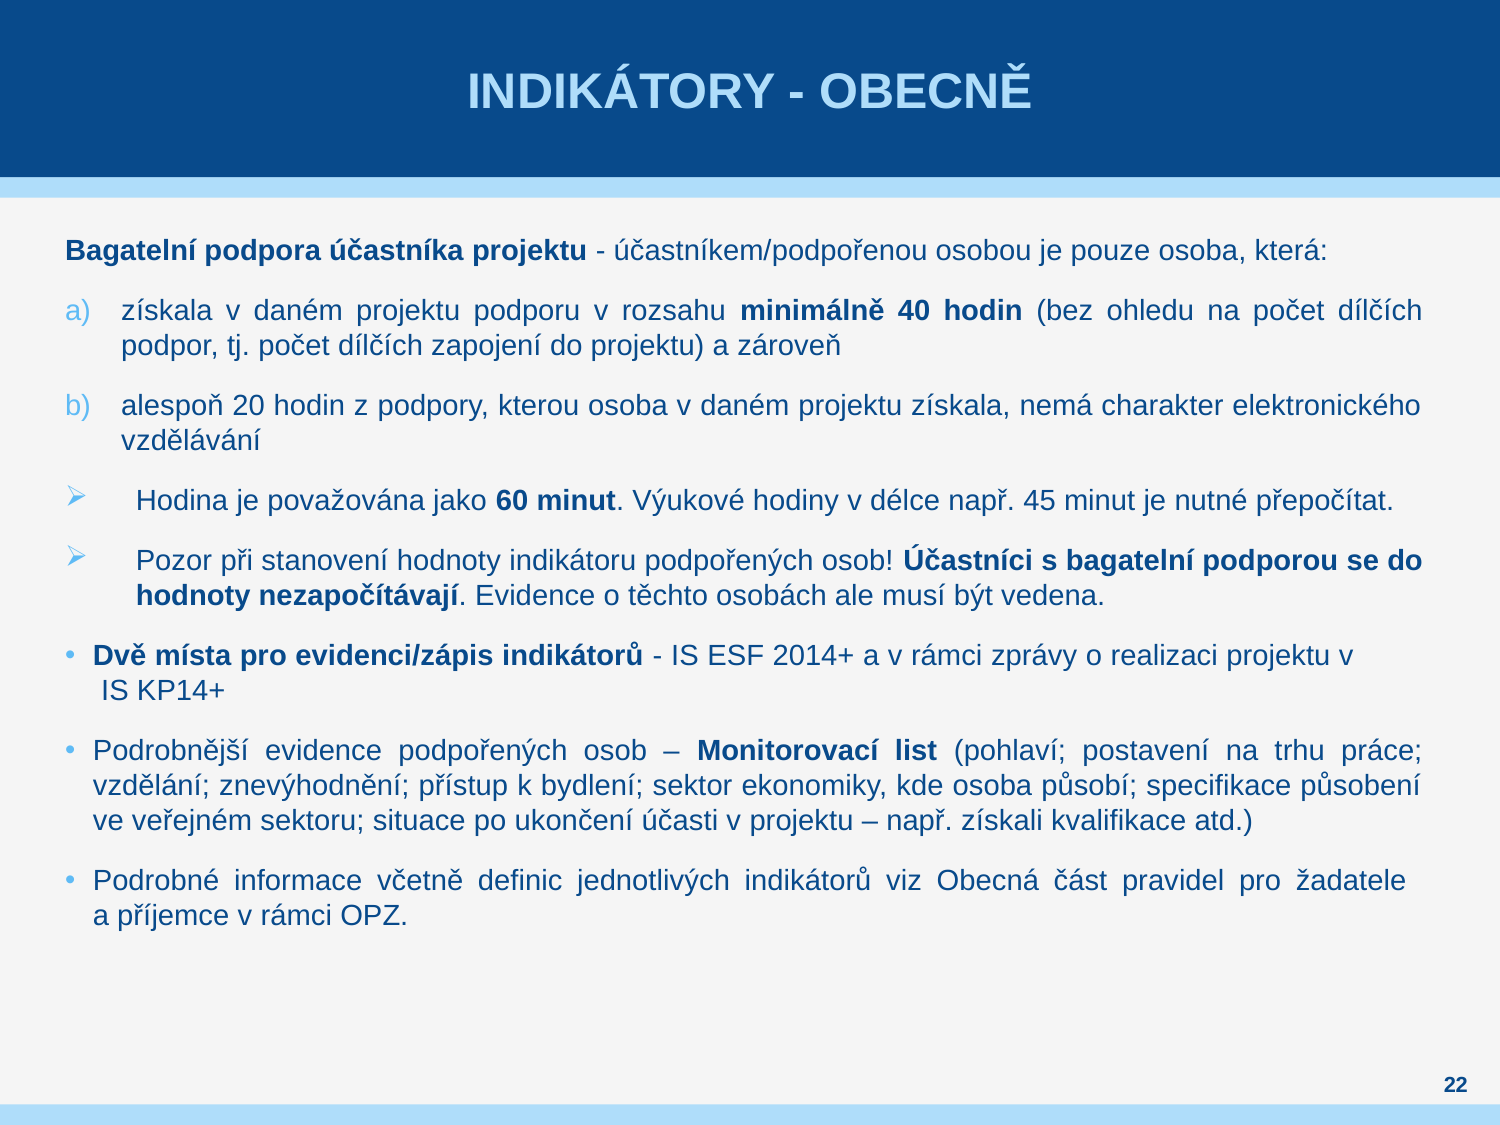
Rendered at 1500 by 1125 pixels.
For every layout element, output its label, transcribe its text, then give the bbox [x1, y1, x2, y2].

slide_number 22 [1417, 1068, 1495, 1099]
list Bagatelní podpora účastníka projektu - účastníkem/podpořenou osobou je pouze osoba, která: získala v daném projektu podporu v rozsahu minimálně 40 hodin (bez ohledu na počet dílčích podpor, tj. počet dílčích zapojení do projektu) a zároveň alespoň 20 hodin z podpory, kterou osoba v daném projektu získala, nemá charakter elektronického vzdělávání Hodina je považována jako 60 minut. Výukové hodiny v délce např. 45 minut je nutné přepočítat. Pozor při stanovení hodnoty indikátoru podpořených osob! Účastníci s bagatelní podporou se do hodnoty nezapočítávají. Evidence o těchto osobách ale musí být vedena. Dvě místa pro evidenci/zápis indikátorů - IS ESF 2014+ a v rámci zprávy o realizaci projektu v IS KP14+ Podrobnější evidence podpořených osob – Monitorovací list (pohlaví; postavení na trhu práce; vzdělání; znevýhodnění; přístup k bydlení; sektor ekonomiky, kde osoba působí; specifikace působení ve veřejném sektoru; situace po ukončení účasti v projektu – např. získali kvalifikace atd.) Podrobné informace včetně definic jednotlivých indikátorů viz Obecná část pravidel pro žadatele a příjemce v rámci OPZ. [64, 231, 1424, 1004]
title Indikátory - obecně [59, 0, 1441, 178]
